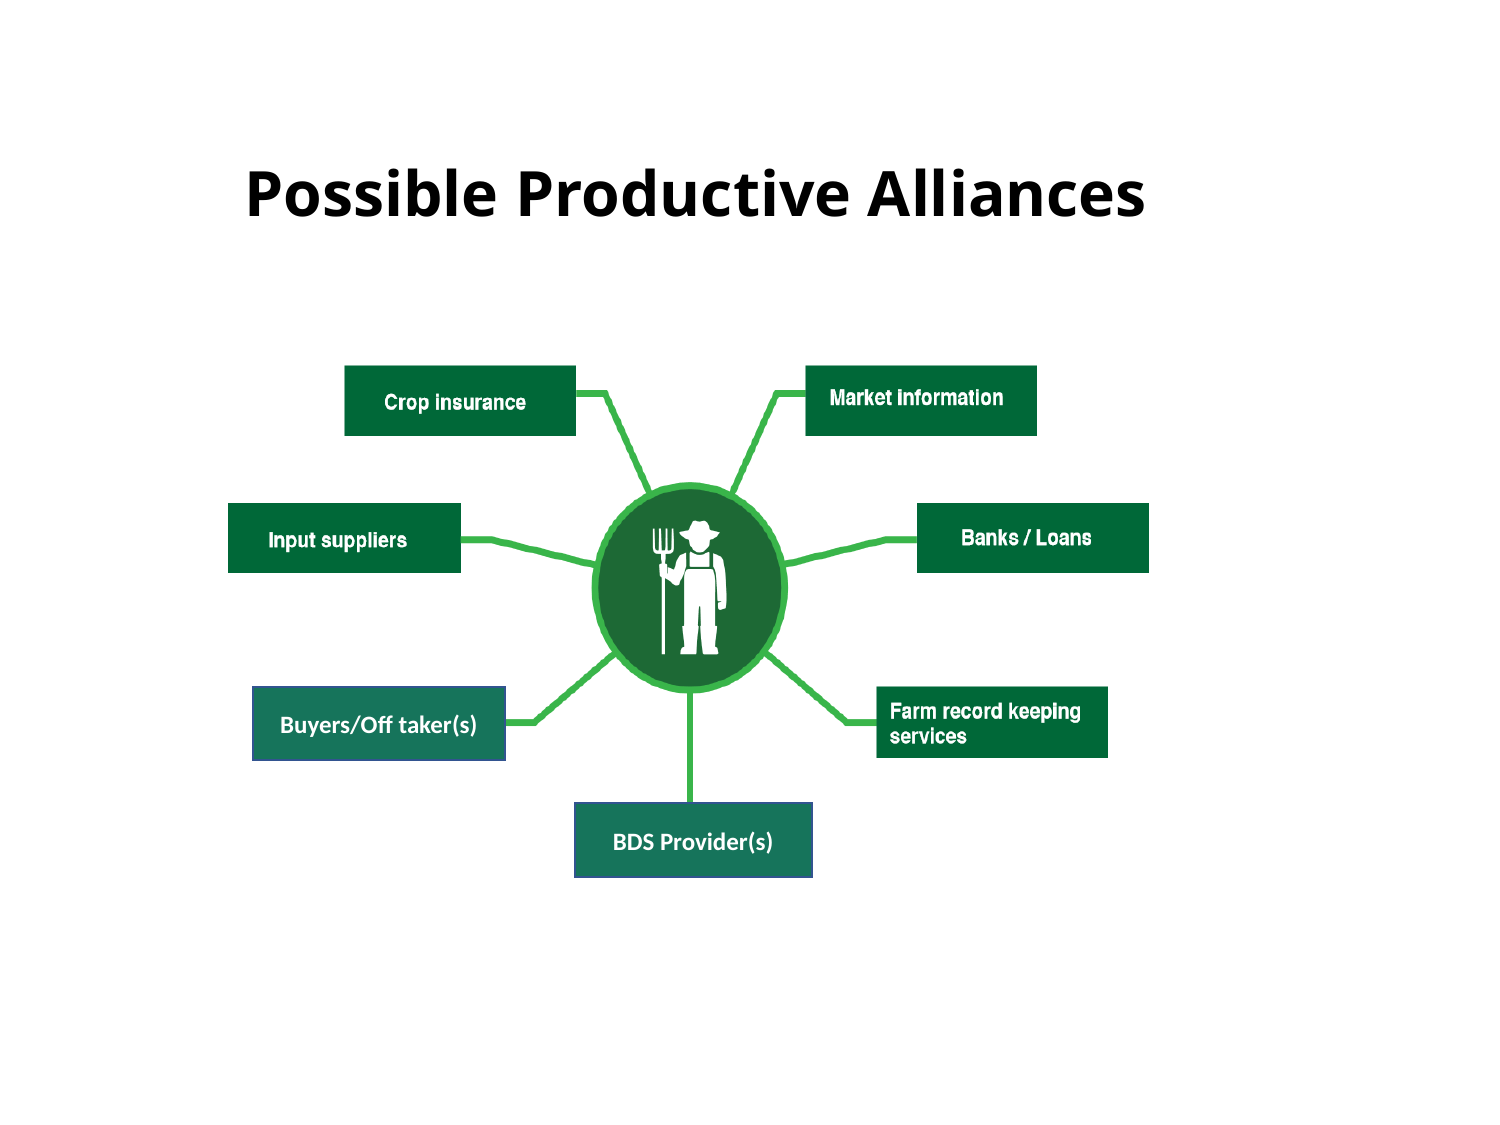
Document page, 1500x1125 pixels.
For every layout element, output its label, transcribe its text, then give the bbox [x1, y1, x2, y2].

title Possible Productive Alliances [229, 170, 1243, 222]
picture [181, 278, 1229, 929]
